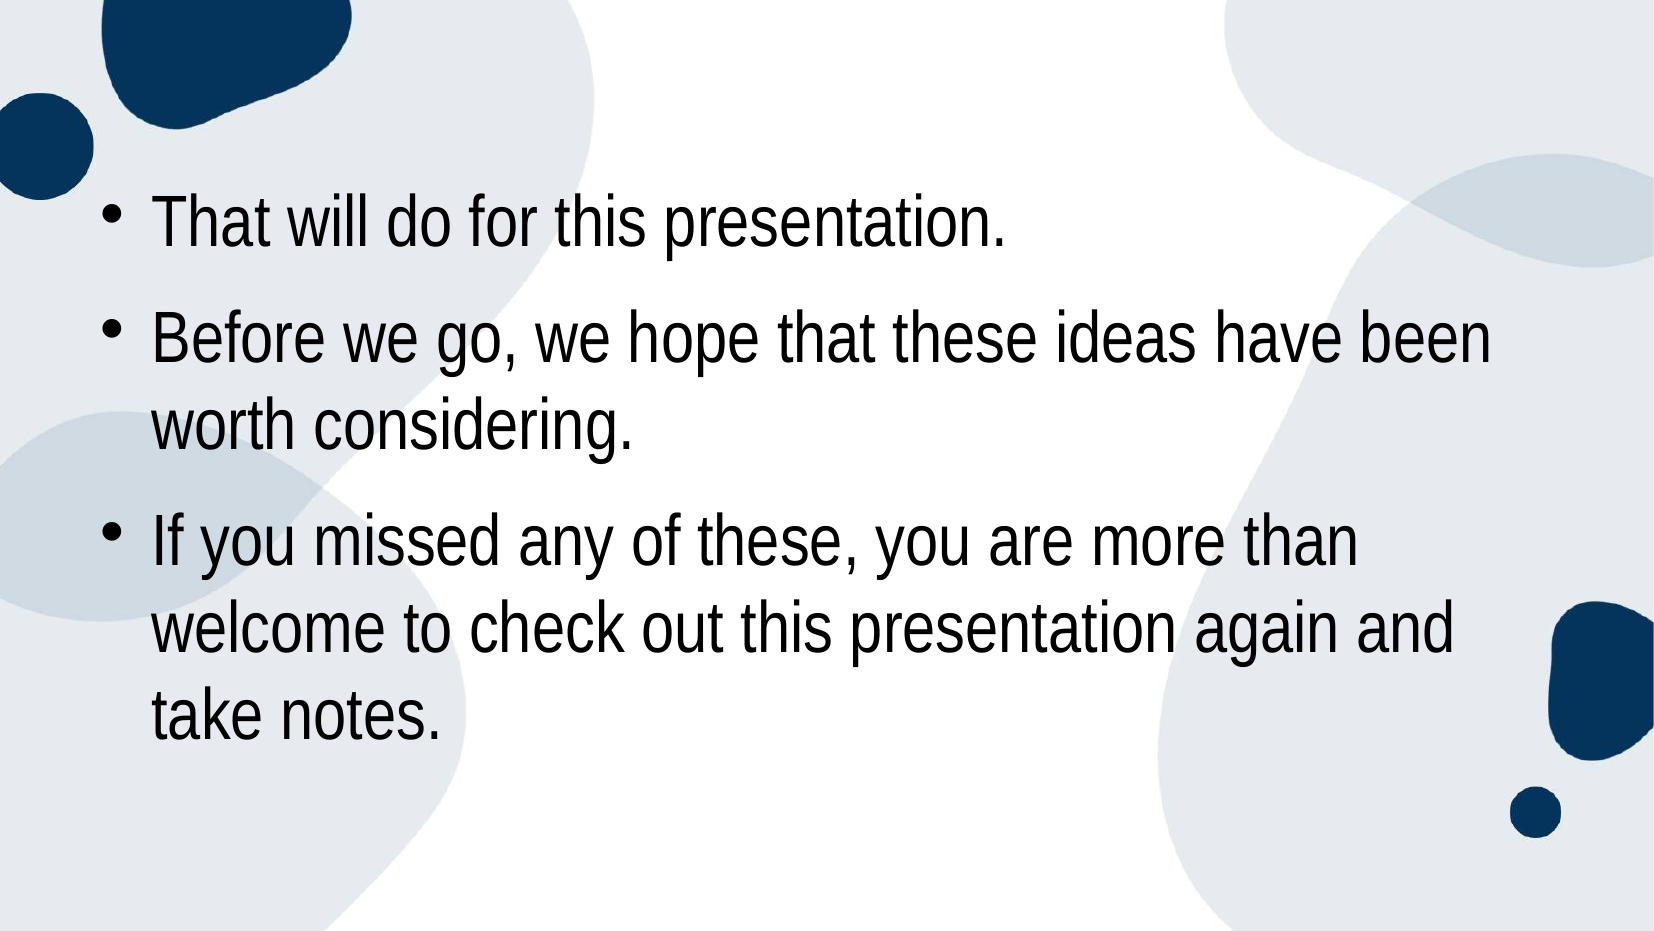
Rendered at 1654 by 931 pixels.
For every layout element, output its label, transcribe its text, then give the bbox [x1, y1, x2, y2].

picture [0, 0, 1654, 931]
list That will do for this presentation. Before we go, we hope that these ideas have been worth considering. If you missed any of these, you are more than welcome to check out this presentation again and take notes. [82, 173, 1571, 757]
